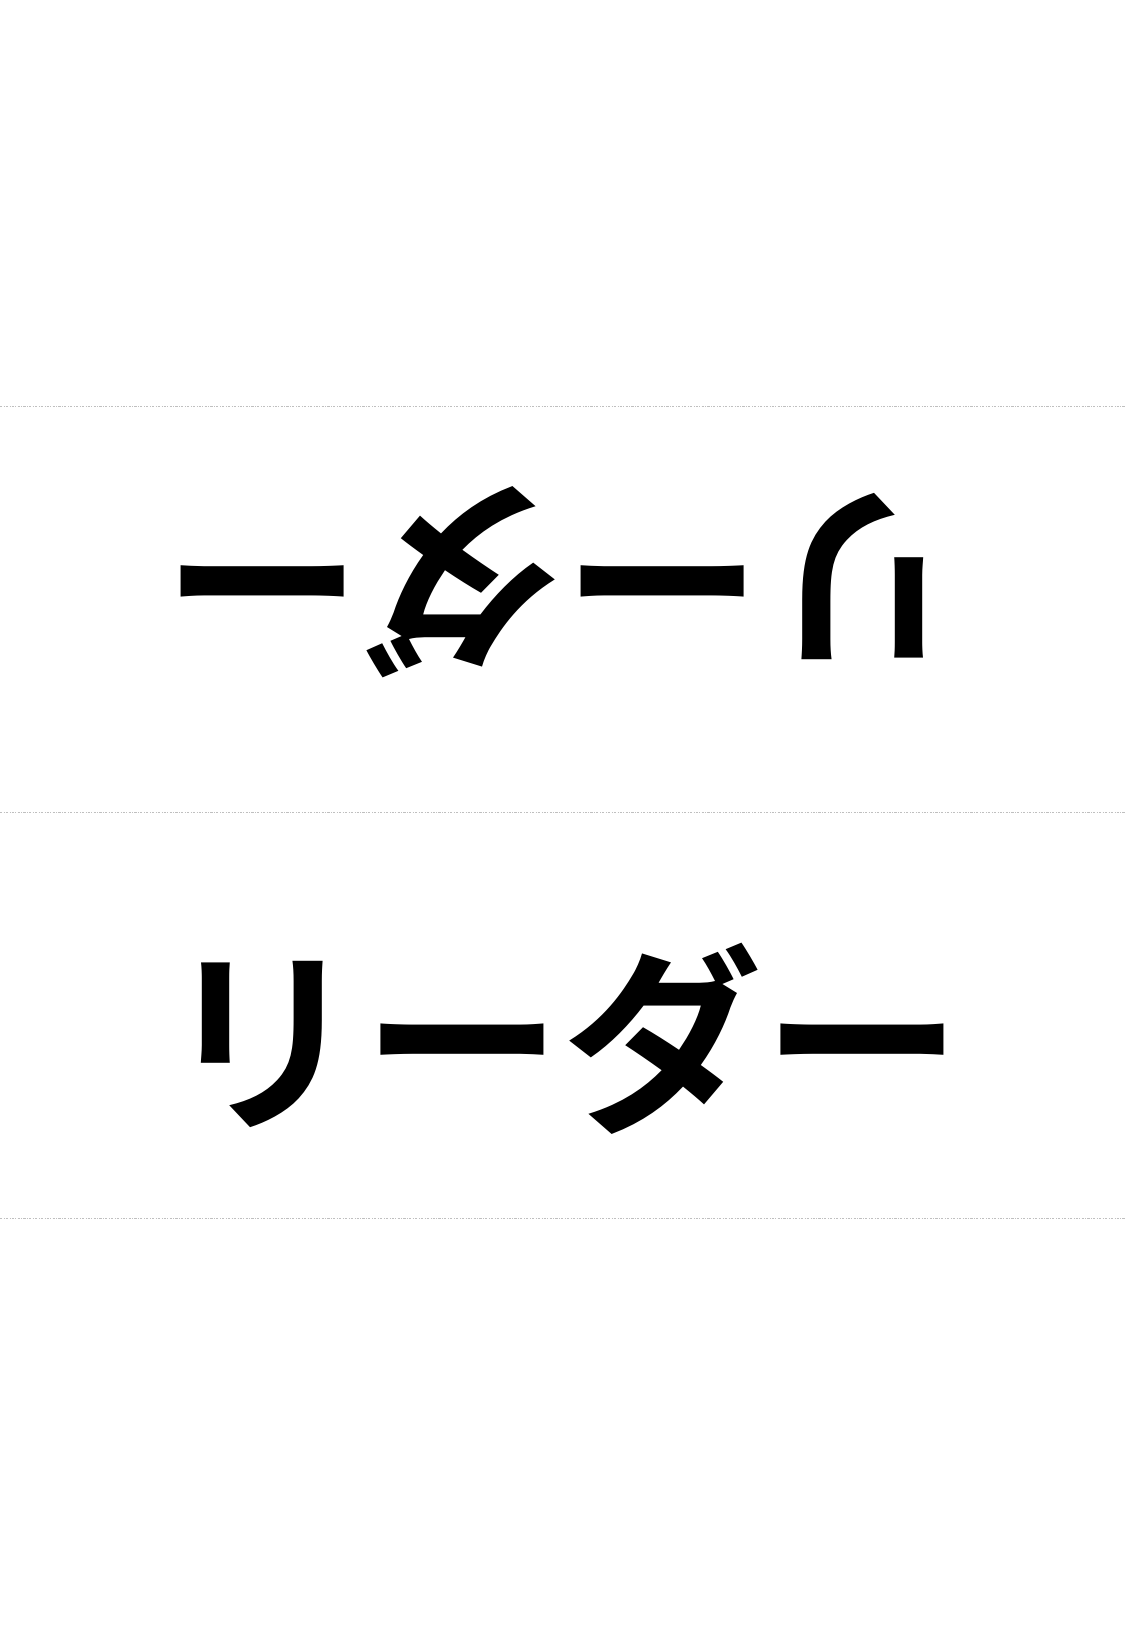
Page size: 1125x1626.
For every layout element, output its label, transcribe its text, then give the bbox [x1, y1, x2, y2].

text_box リーダー [147, 456, 978, 712]
text_box リーダー [147, 909, 978, 1164]
